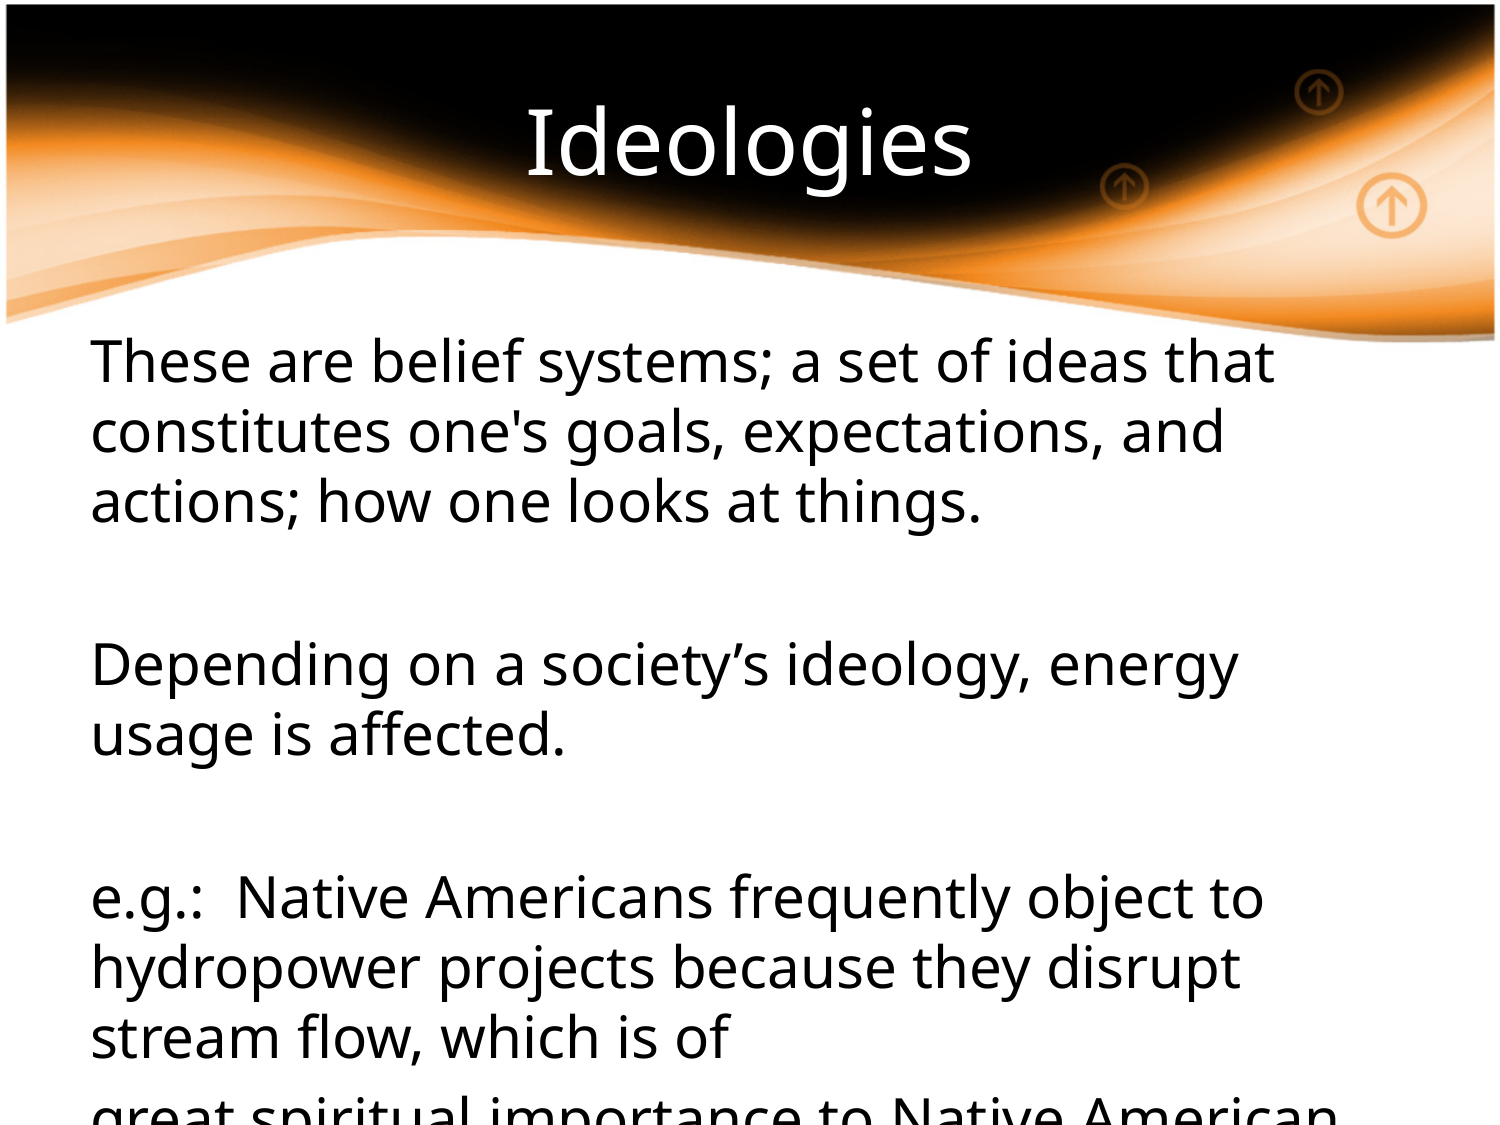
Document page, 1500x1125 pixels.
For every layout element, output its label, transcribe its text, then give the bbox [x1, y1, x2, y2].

picture [0, 0, 1500, 1125]
title Ideologies [74, 44, 1426, 233]
list These are belief systems; a set of ideas that constitutes one's goals, expectations, and actions; how one looks at things. Depending on a society’s ideology, energy usage is affected. e.g.: Native Americans frequently object to hydropower projects because they disrupt stream flow, which is of great spiritual importance to Native American culture. [74, 316, 1426, 1060]
